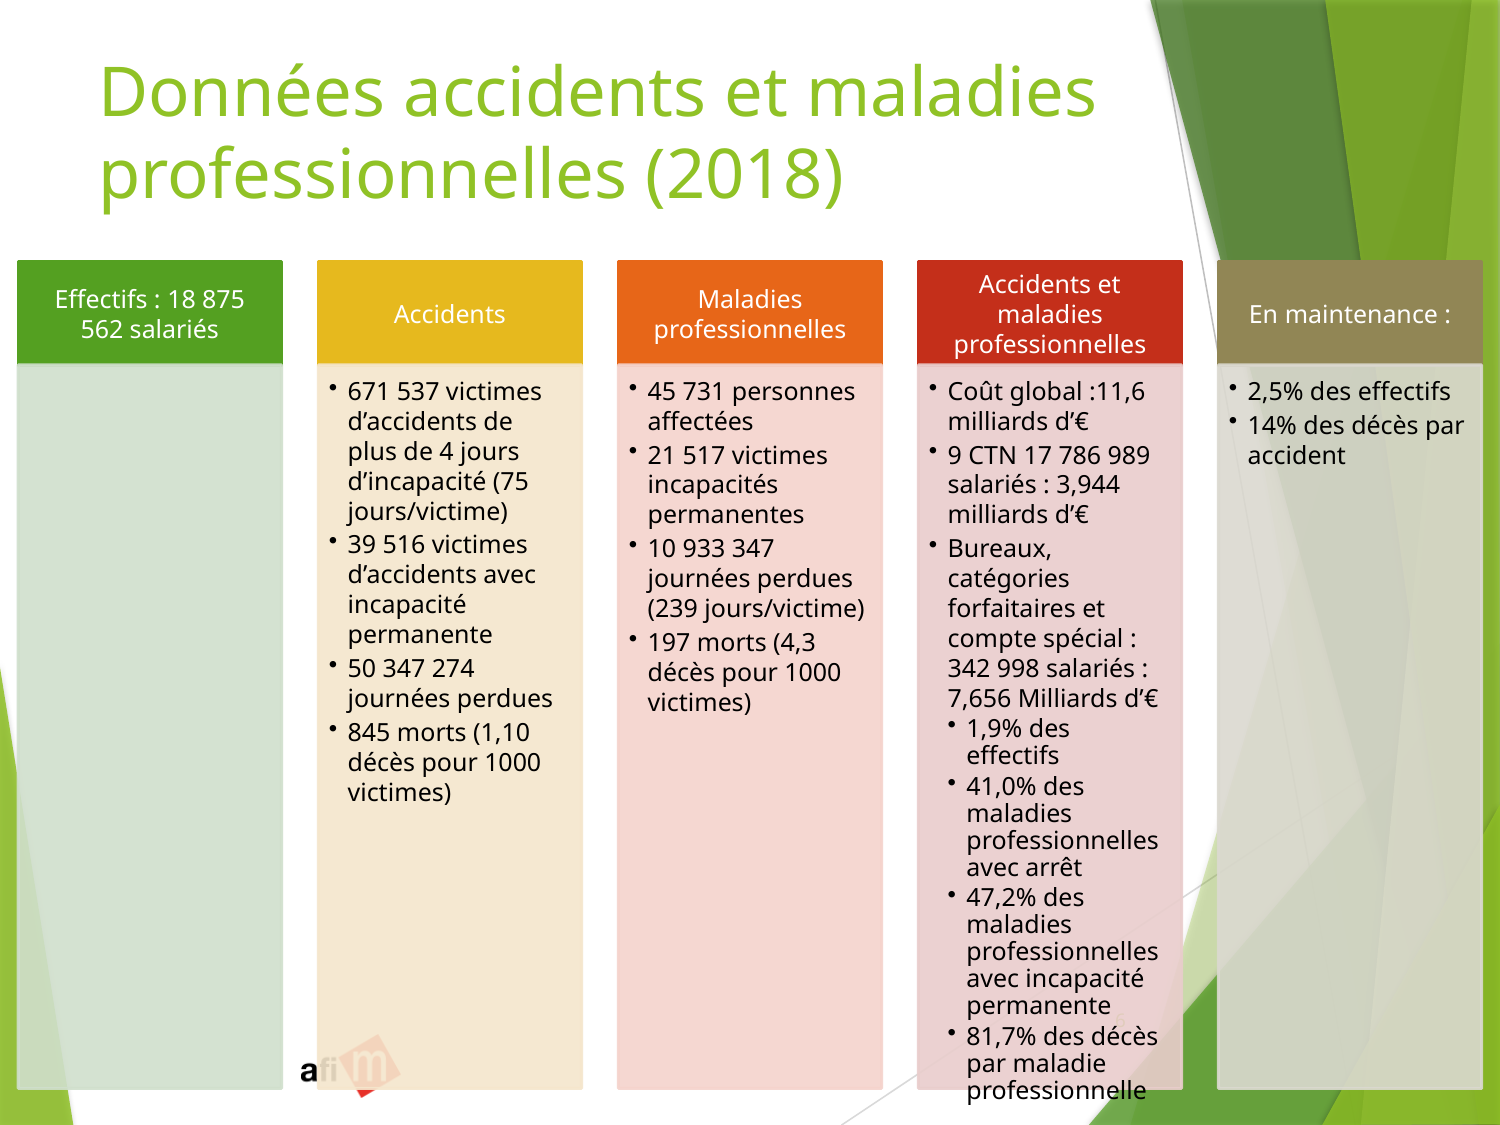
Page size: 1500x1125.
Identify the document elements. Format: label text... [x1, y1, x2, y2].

title Données accidents et maladies professionnelles (2018) [83, 40, 1141, 242]
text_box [17, 243, 1483, 1107]
